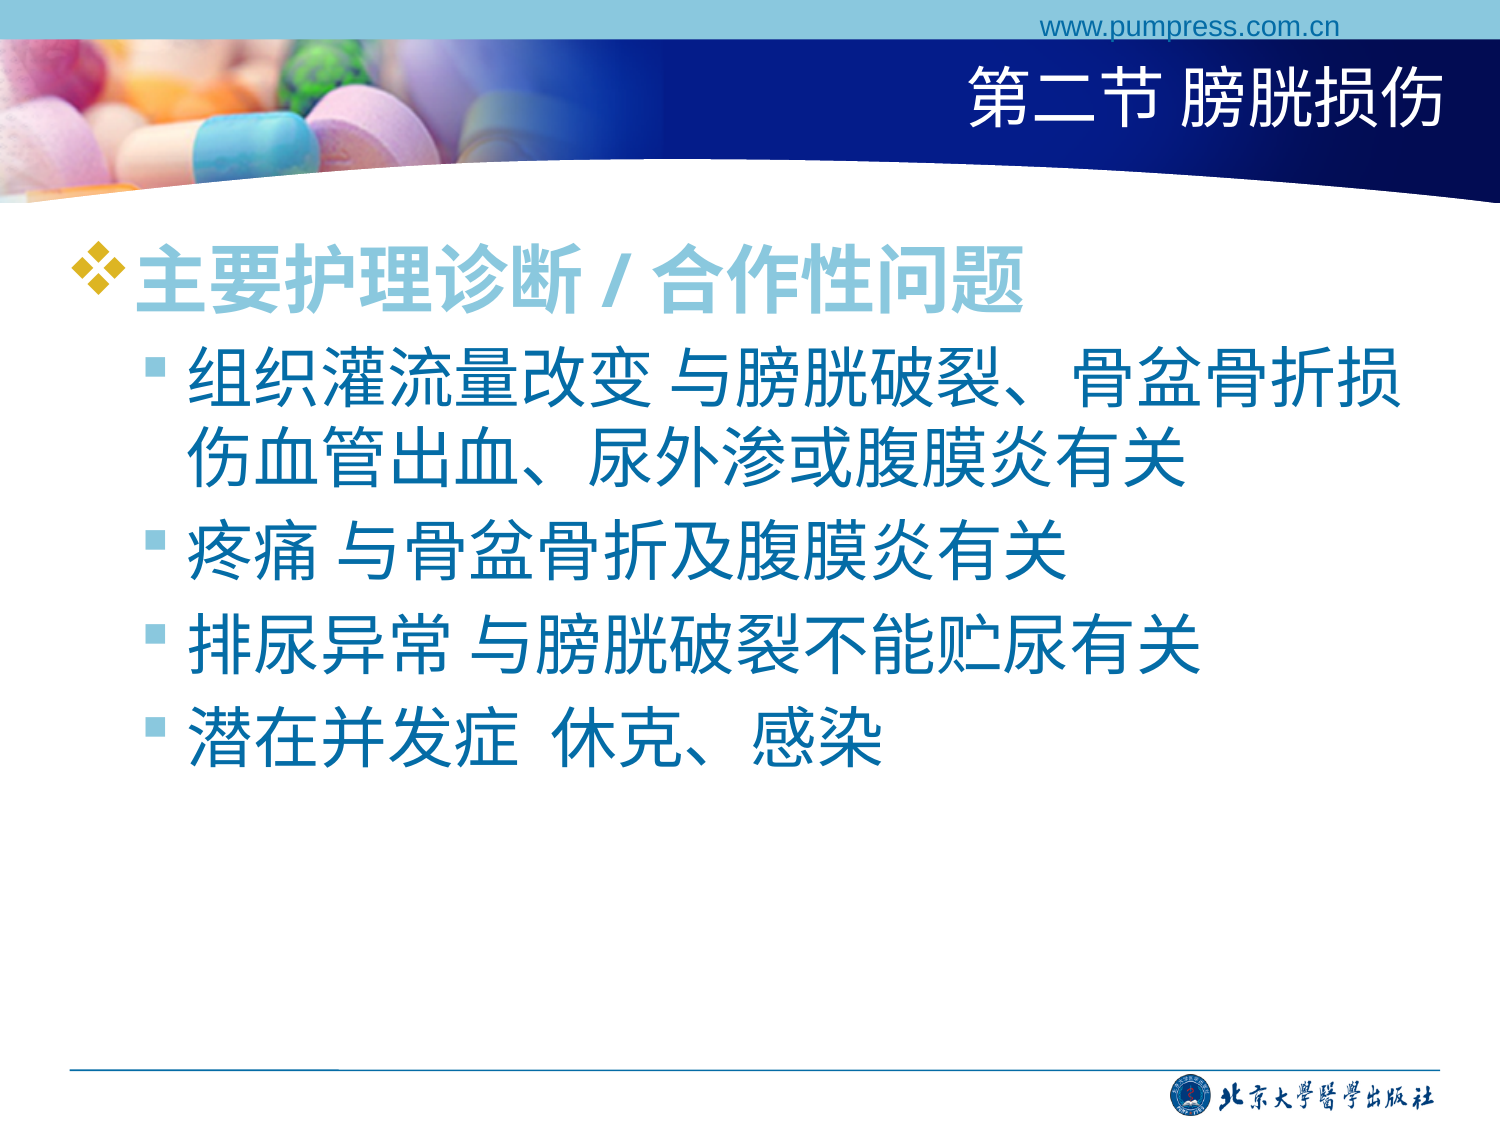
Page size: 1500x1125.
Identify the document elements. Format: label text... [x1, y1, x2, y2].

picture [0, 40, 1500, 203]
list 主要护理诊断/合作性问题 组织灌流量改变 与膀胱破裂、骨盆骨折损伤血管出血、尿外渗或腹膜炎有关 疼痛 与骨盆骨折及腹膜炎有关 排尿异常 与膀胱破裂不能贮尿有关 潜在并发症 休克、感染 [49, 224, 1463, 1026]
picture [1170, 1074, 1436, 1118]
slide_number www.pumpress.com.cn [1025, 0, 1463, 38]
title 第二节 膀胱损伤 [137, 49, 1463, 143]
